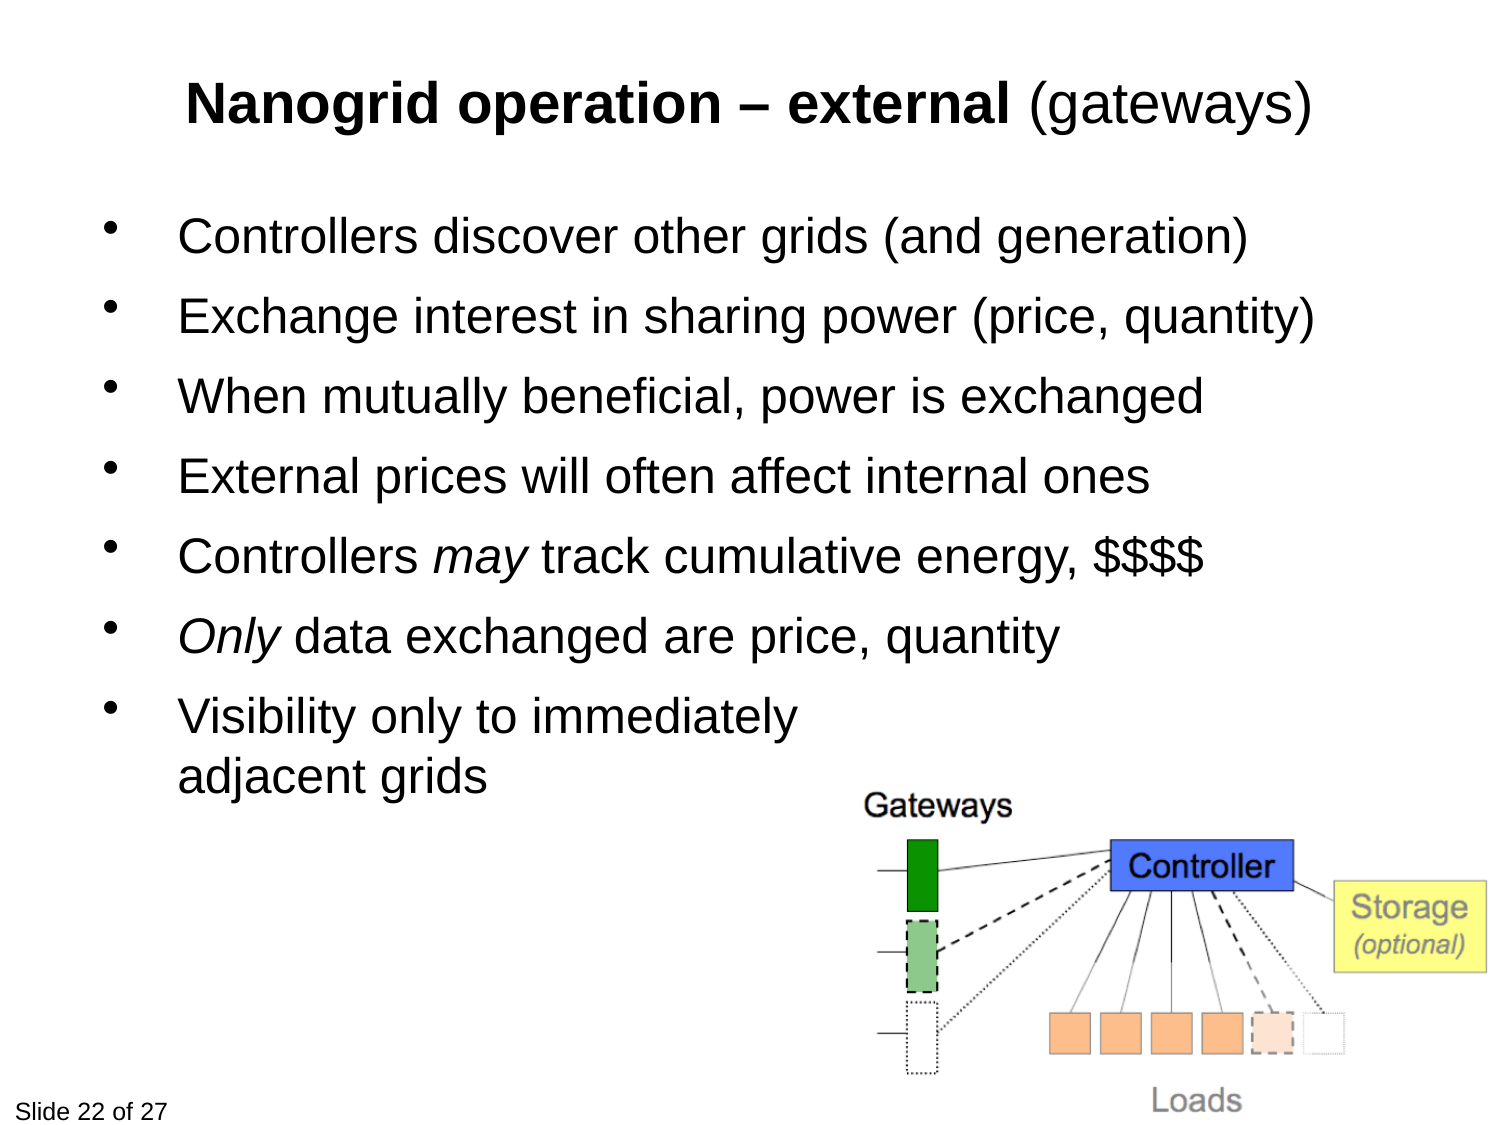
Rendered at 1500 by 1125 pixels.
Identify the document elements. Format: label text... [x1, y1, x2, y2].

title Nanogrid operation – external (gateways) [0, 37, 1500, 175]
picture [854, 774, 1492, 1125]
list Controllers discover other grids (and generation) Exchange interest in sharing power (price, quantity) When mutually beneficial, power is exchanged External prices will often affect internal ones Controllers may track cumulative energy, $$$$ Only data exchanged are price, quantity Visibility only to immediately adjacent grids [87, 195, 1475, 1038]
